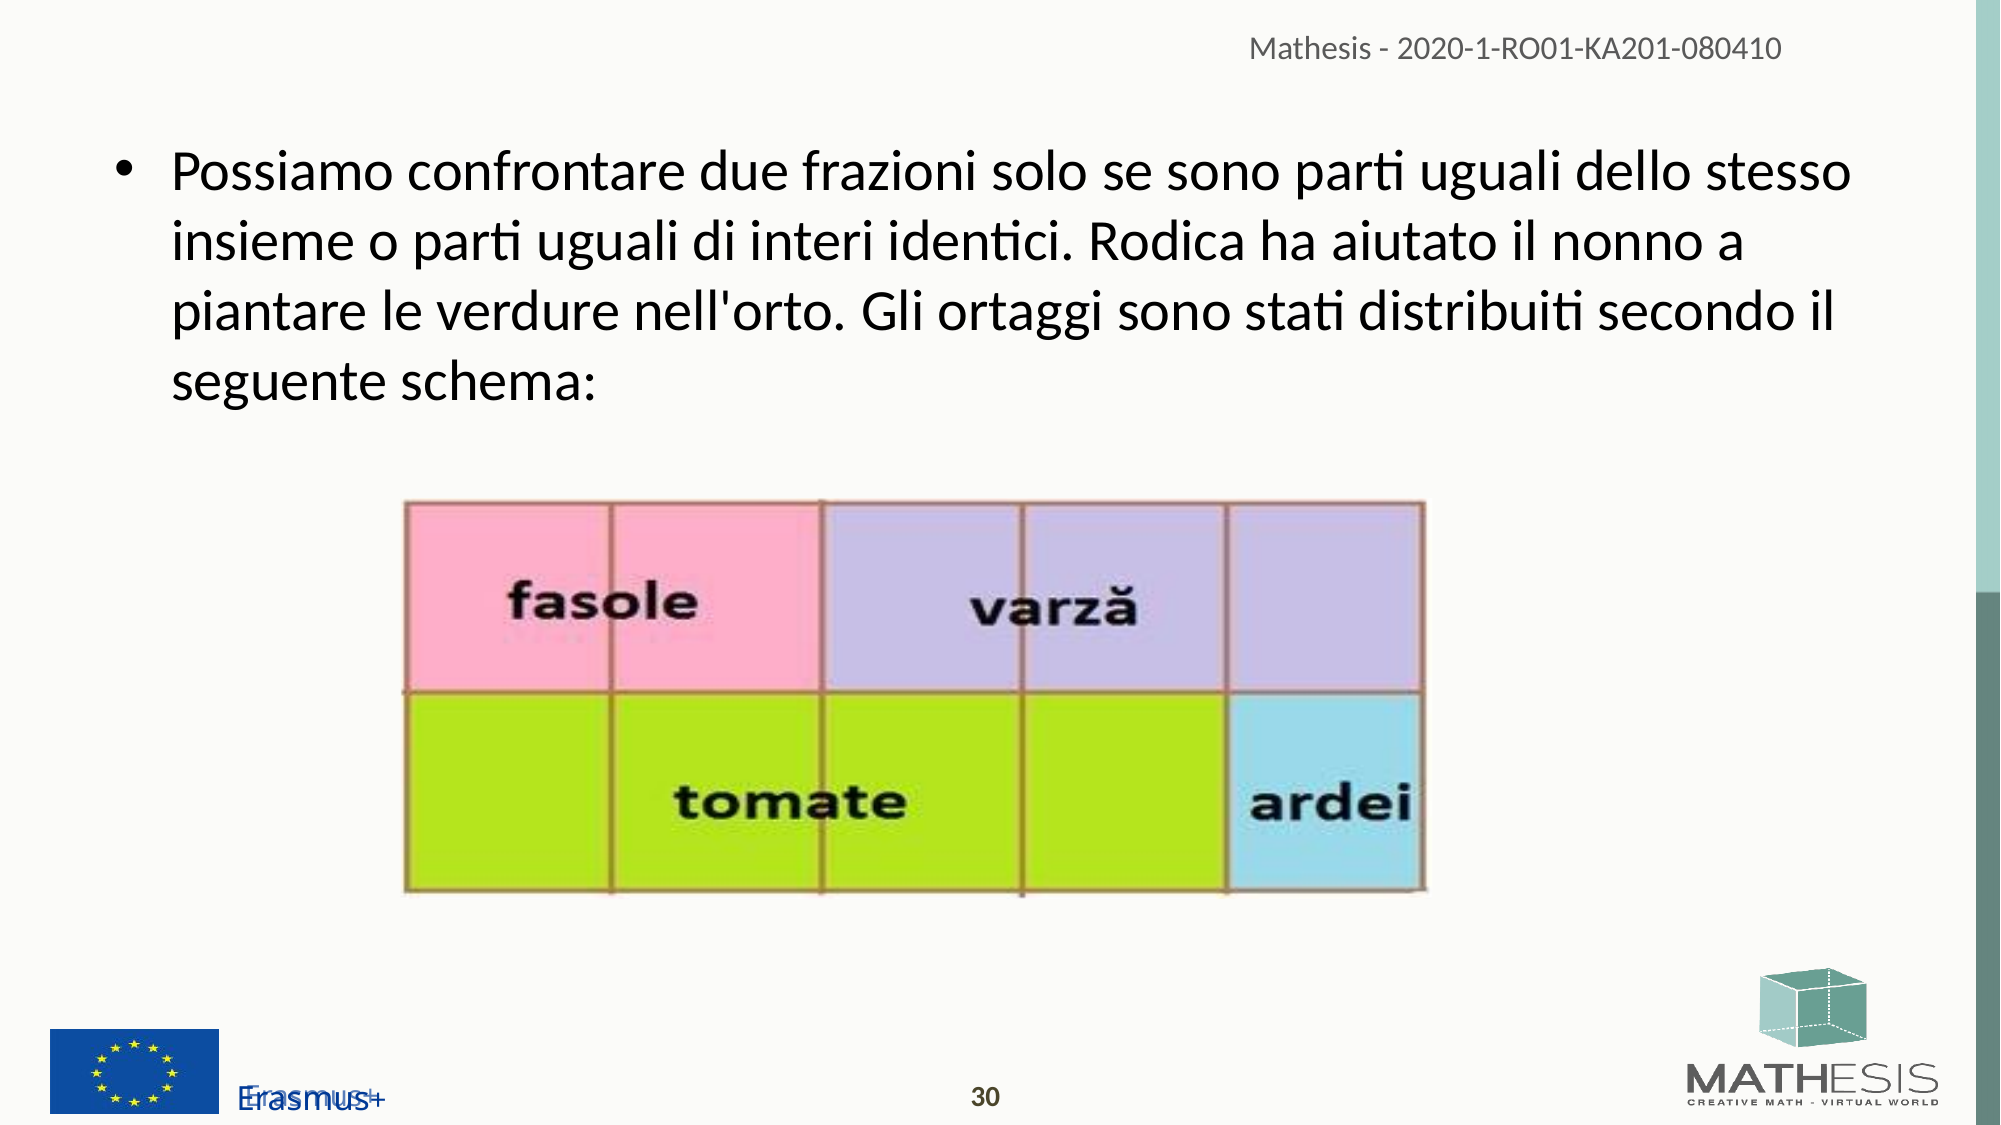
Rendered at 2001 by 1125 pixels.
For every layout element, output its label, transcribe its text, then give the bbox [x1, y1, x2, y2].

picture [400, 498, 1433, 899]
list Possiamo confrontare due frazioni solo se sono parti uguali dello stesso insieme o parti uguali di interi identici. Rodica ha aiutato il nonno a piantare le verdure nell'orto. Gli ortaggi sono stati distribuiti secondo il seguente schema: [99, 125, 1900, 1005]
picture [50, 1029, 219, 1114]
